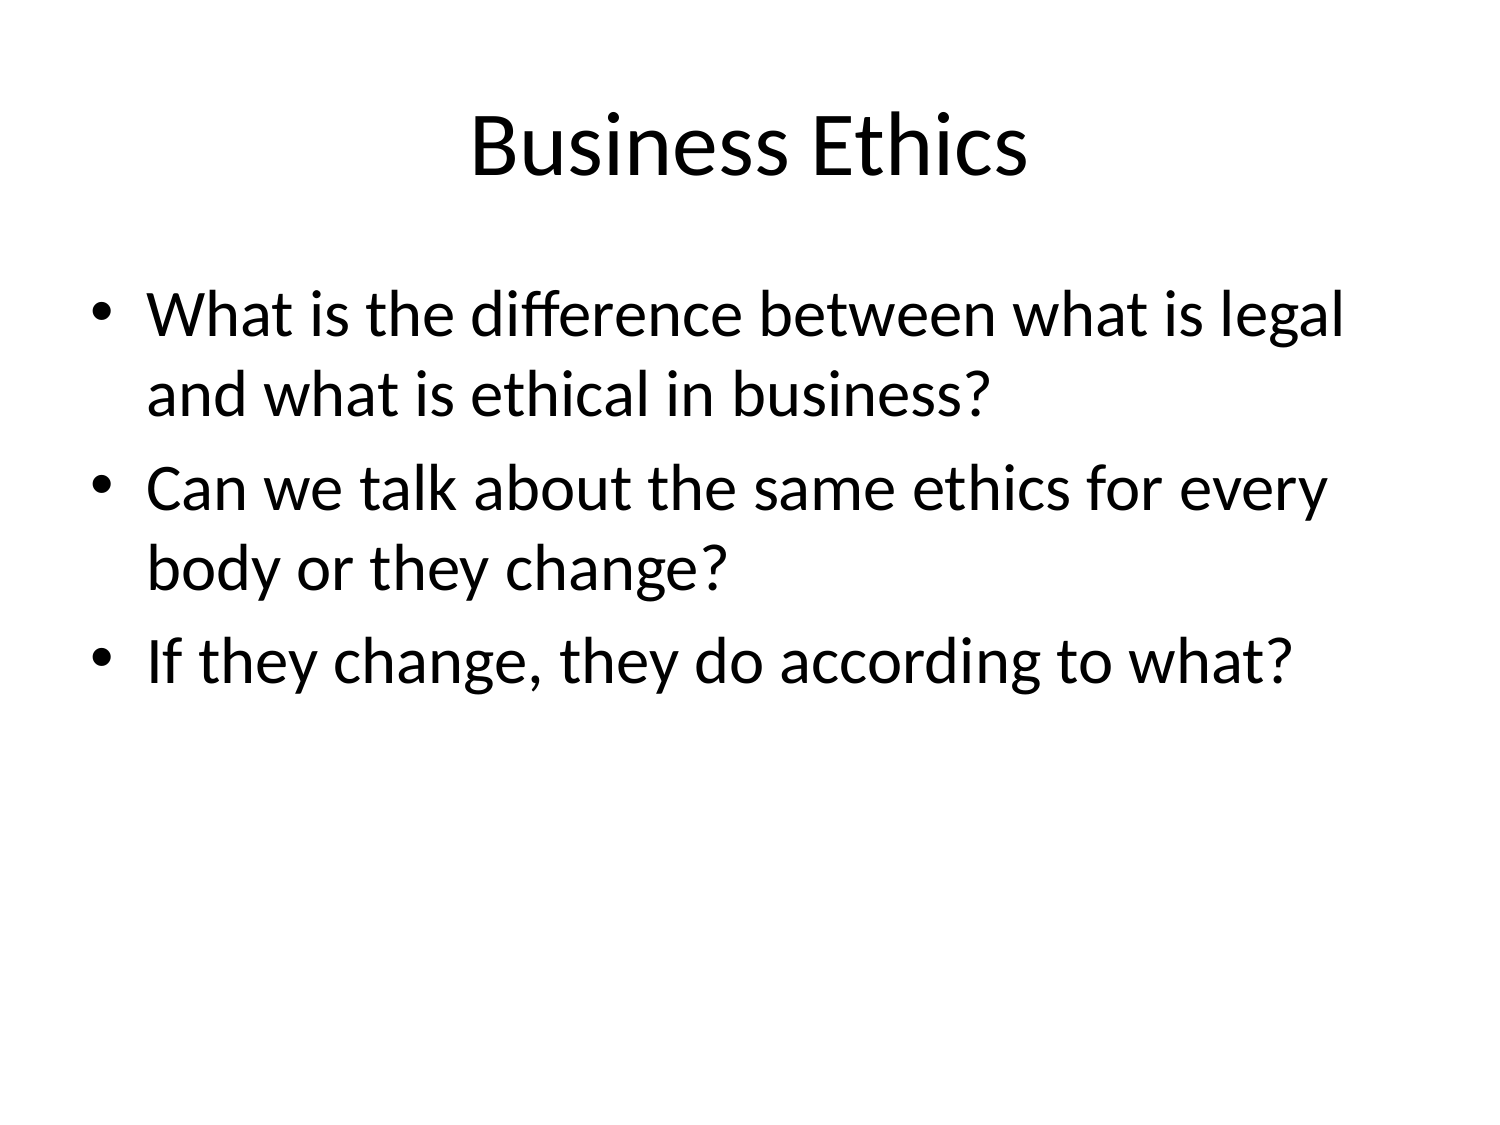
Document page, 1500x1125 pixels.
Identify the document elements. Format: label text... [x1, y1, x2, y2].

list What is the difference between what is legal and what is ethical in business? Can we talk about the same ethics for every body or they change? If they change, they do according to what? [75, 262, 1425, 1005]
title Business Ethics [75, 45, 1425, 233]
